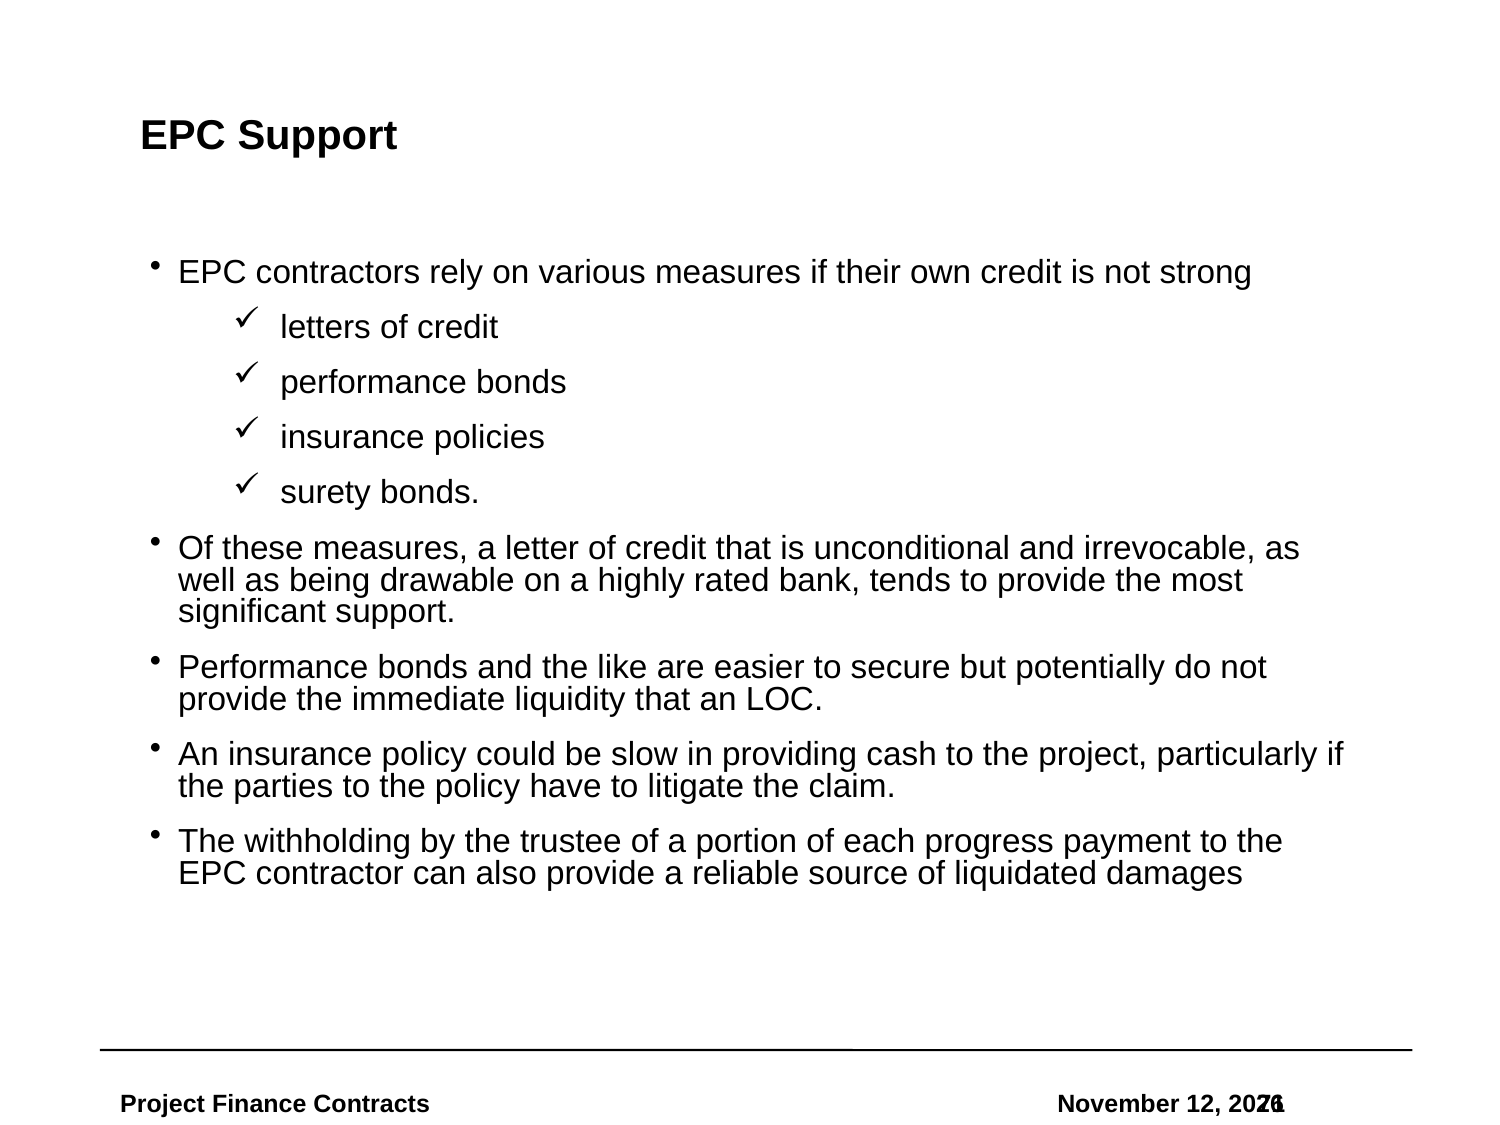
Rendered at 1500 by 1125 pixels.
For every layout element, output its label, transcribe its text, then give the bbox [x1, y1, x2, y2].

list EPC contractors rely on various measures if their own credit is not strong letters of credit performance bonds insurance policies surety bonds. Of these measures, a letter of credit that is unconditional and irrevocable, as well as being drawable on a highly rated bank, tends to provide the most significant support. Performance bonds and the like are easier to secure but potentially do not provide the immediate liquidity that an LOC. An insurance policy could be slow in providing cash to the project, particularly if the parties to the policy have to litigate the claim. The withholding by the trustee of a portion of each progress payment to the EPC contractor can also provide a reliable source of liquidated damages [124, 249, 1376, 1001]
title EPC Support [124, 99, 1288, 226]
